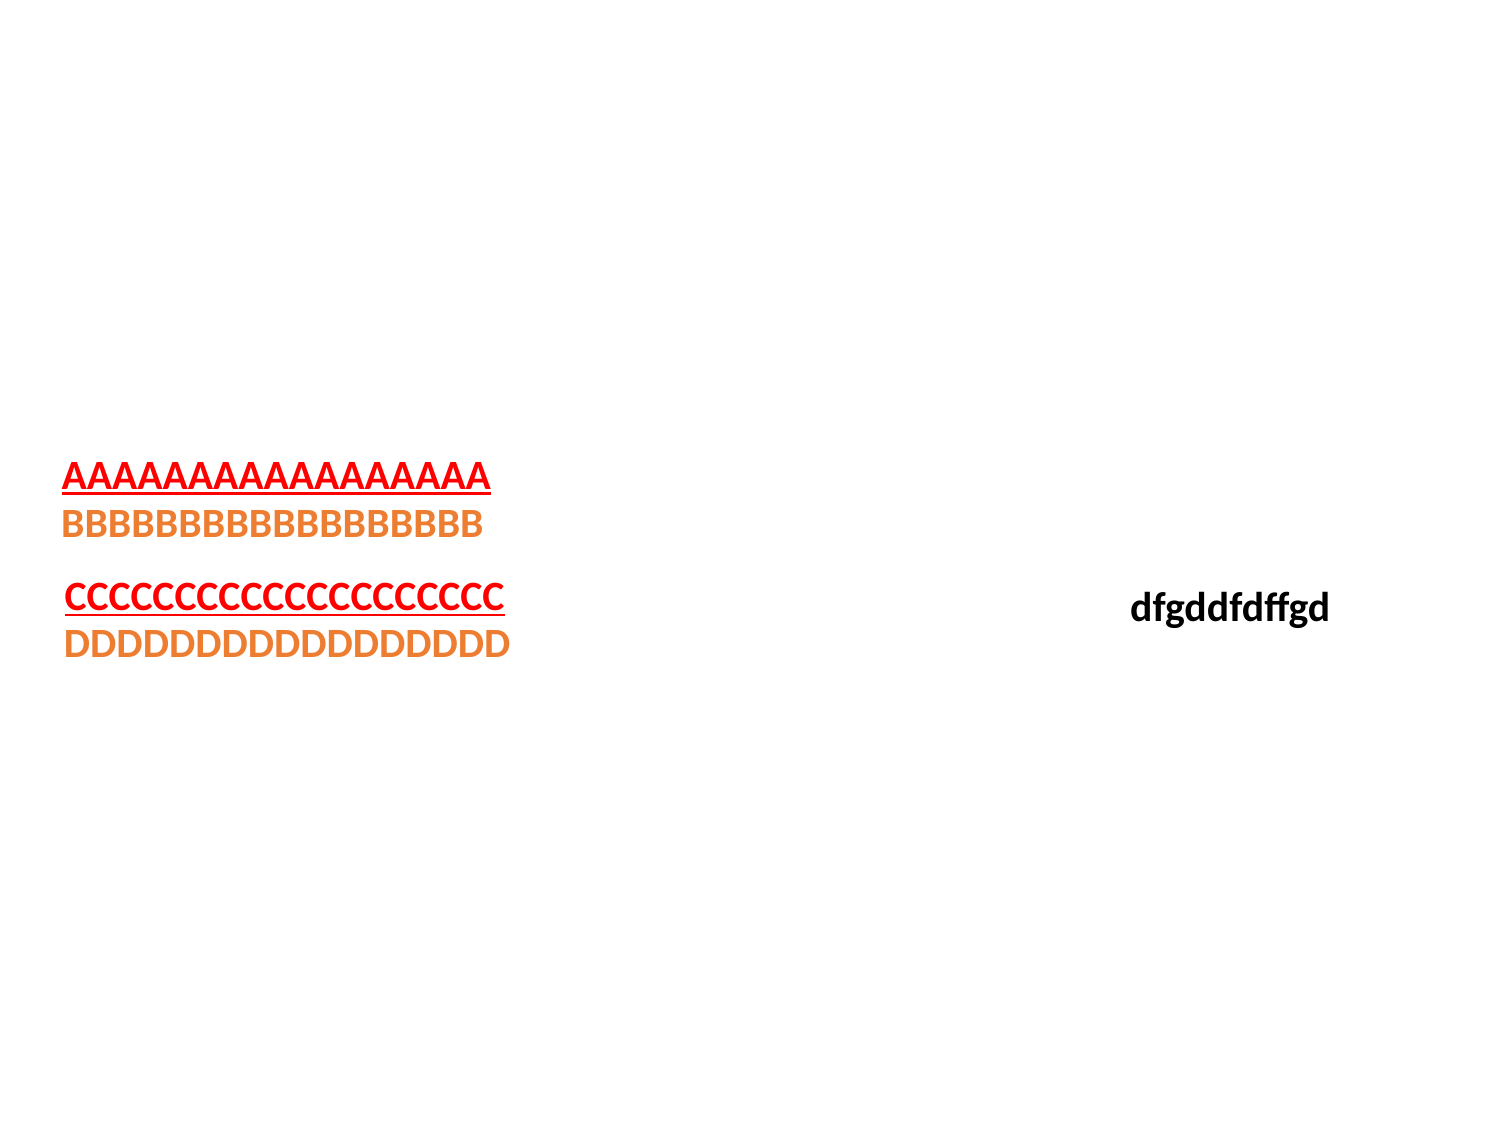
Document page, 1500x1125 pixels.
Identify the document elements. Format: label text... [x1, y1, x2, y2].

text_box BBBBBBBBBBBBBBBBBB [46, 506, 499, 553]
text_box dfgddfdffgd [1115, 571, 1346, 637]
text_box CCCCCCCCCCCCCCCCCCCC [49, 561, 520, 627]
text_box DDDDDDDDDDDDDDDDD [49, 608, 526, 674]
text_box AAAAAAAAAAAAAAAAA [46, 440, 506, 506]
